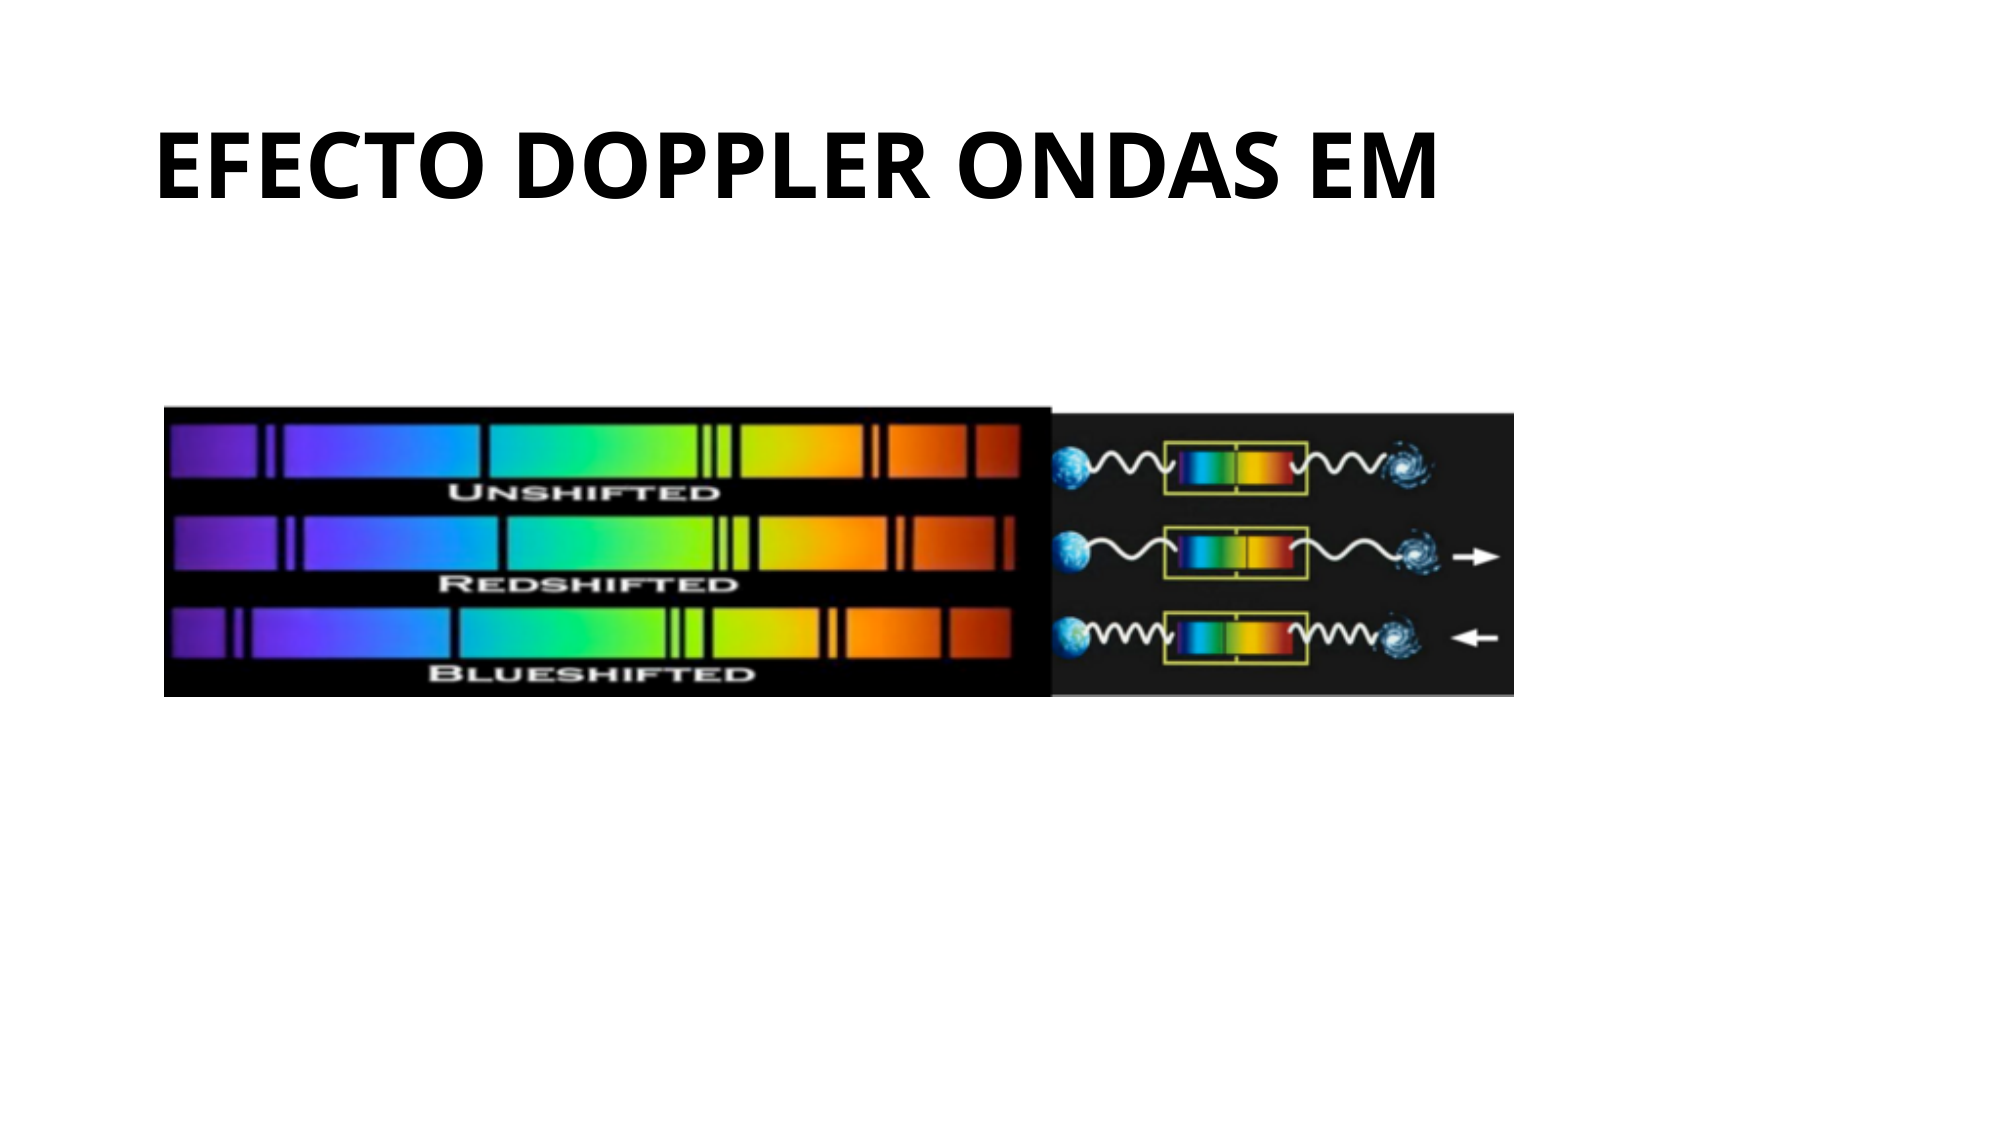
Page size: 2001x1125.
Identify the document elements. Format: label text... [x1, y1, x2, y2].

title EFECTO DOPPLER ONDAS EM [137, 59, 1863, 278]
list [164, 400, 1514, 697]
